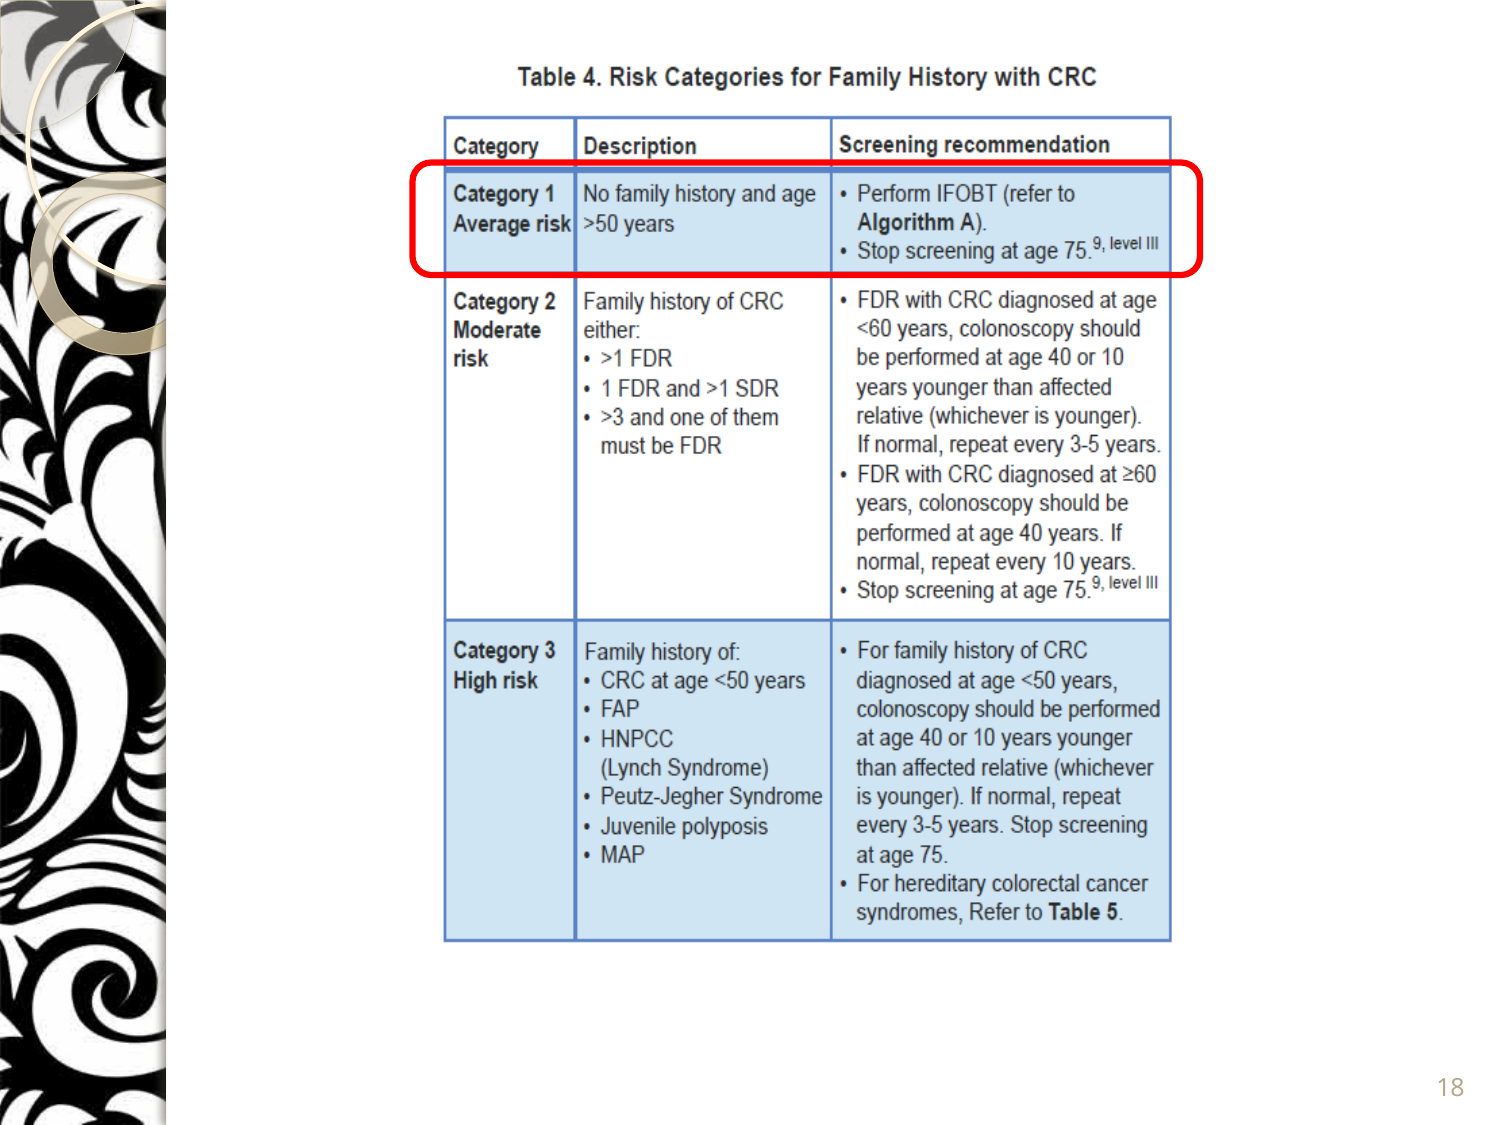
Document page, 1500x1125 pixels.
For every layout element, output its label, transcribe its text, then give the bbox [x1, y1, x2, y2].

slide_number 18 [1413, 1034, 1488, 1113]
text_box [410, 161, 426, 277]
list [433, 37, 1180, 963]
text_box [1186, 161, 1203, 277]
picture [62, 195, 160, 280]
picture [32, 13, 160, 207]
picture [0, 134, 166, 1125]
picture [136, 0, 164, 4]
picture [53, 241, 160, 332]
